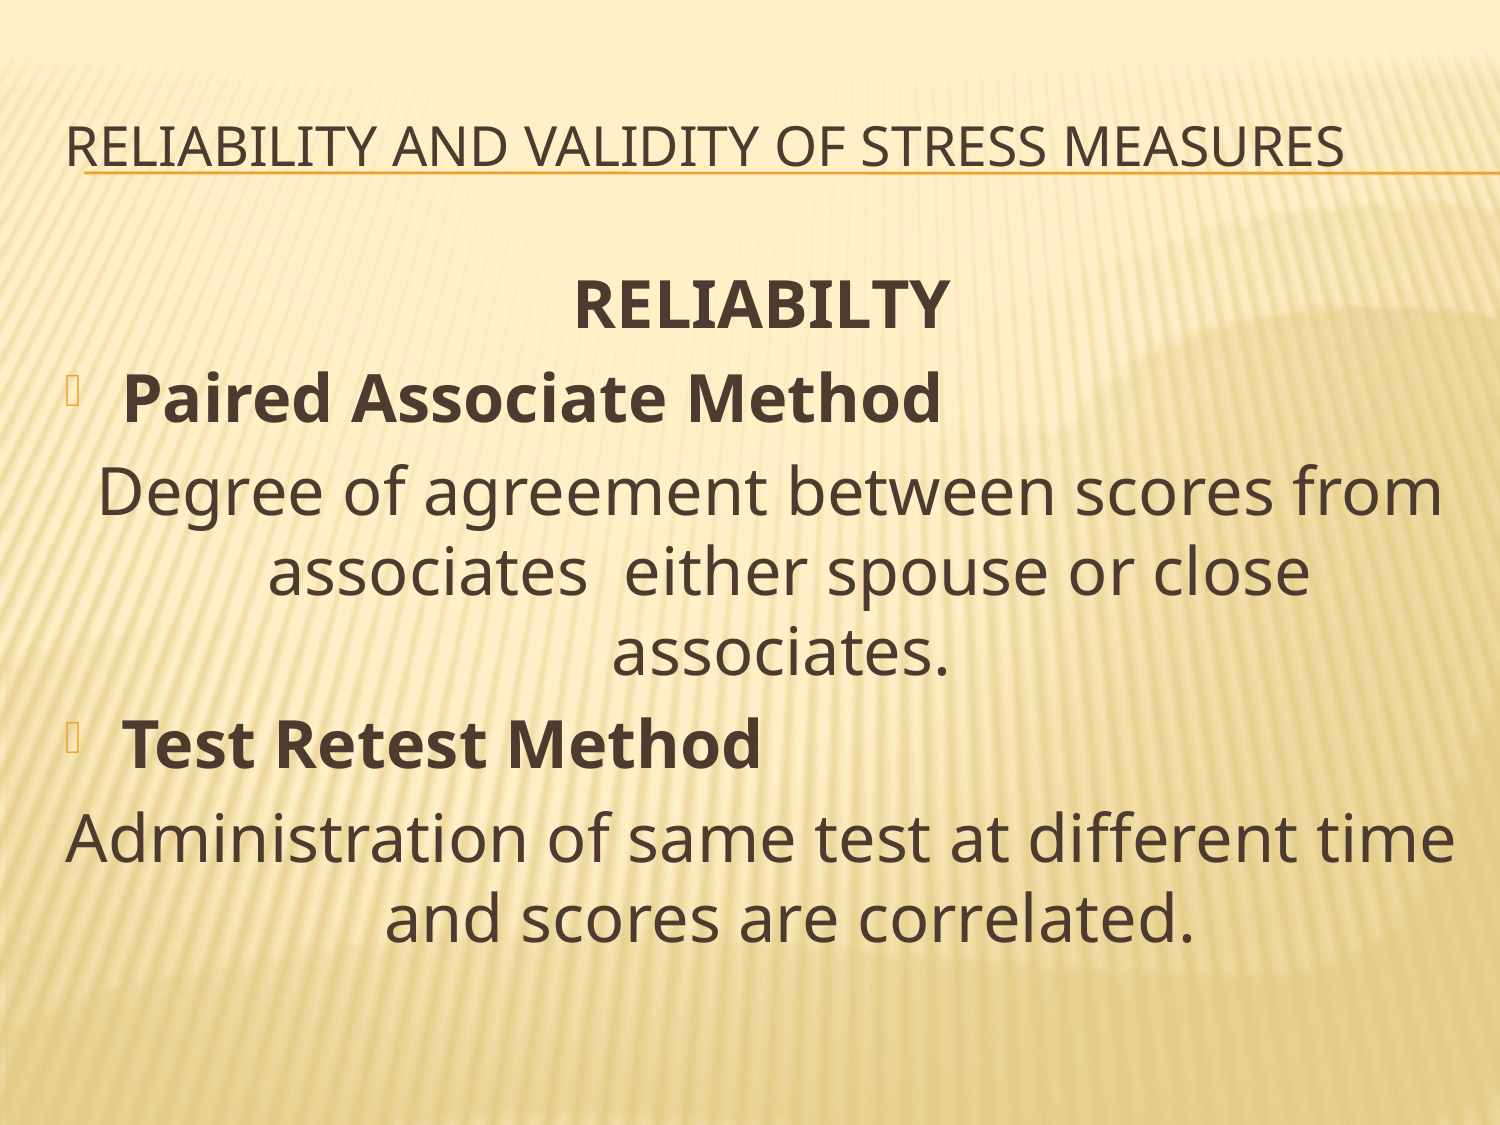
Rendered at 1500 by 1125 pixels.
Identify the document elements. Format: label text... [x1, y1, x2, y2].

title Reliability and validity of stress measures [50, 75, 1475, 213]
list RELIABILTY Paired Associate Method Degree of agreement between scores from associates either spouse or close associates. Test Retest Method Administration of same test at different time and scores are correlated. [50, 254, 1475, 998]
